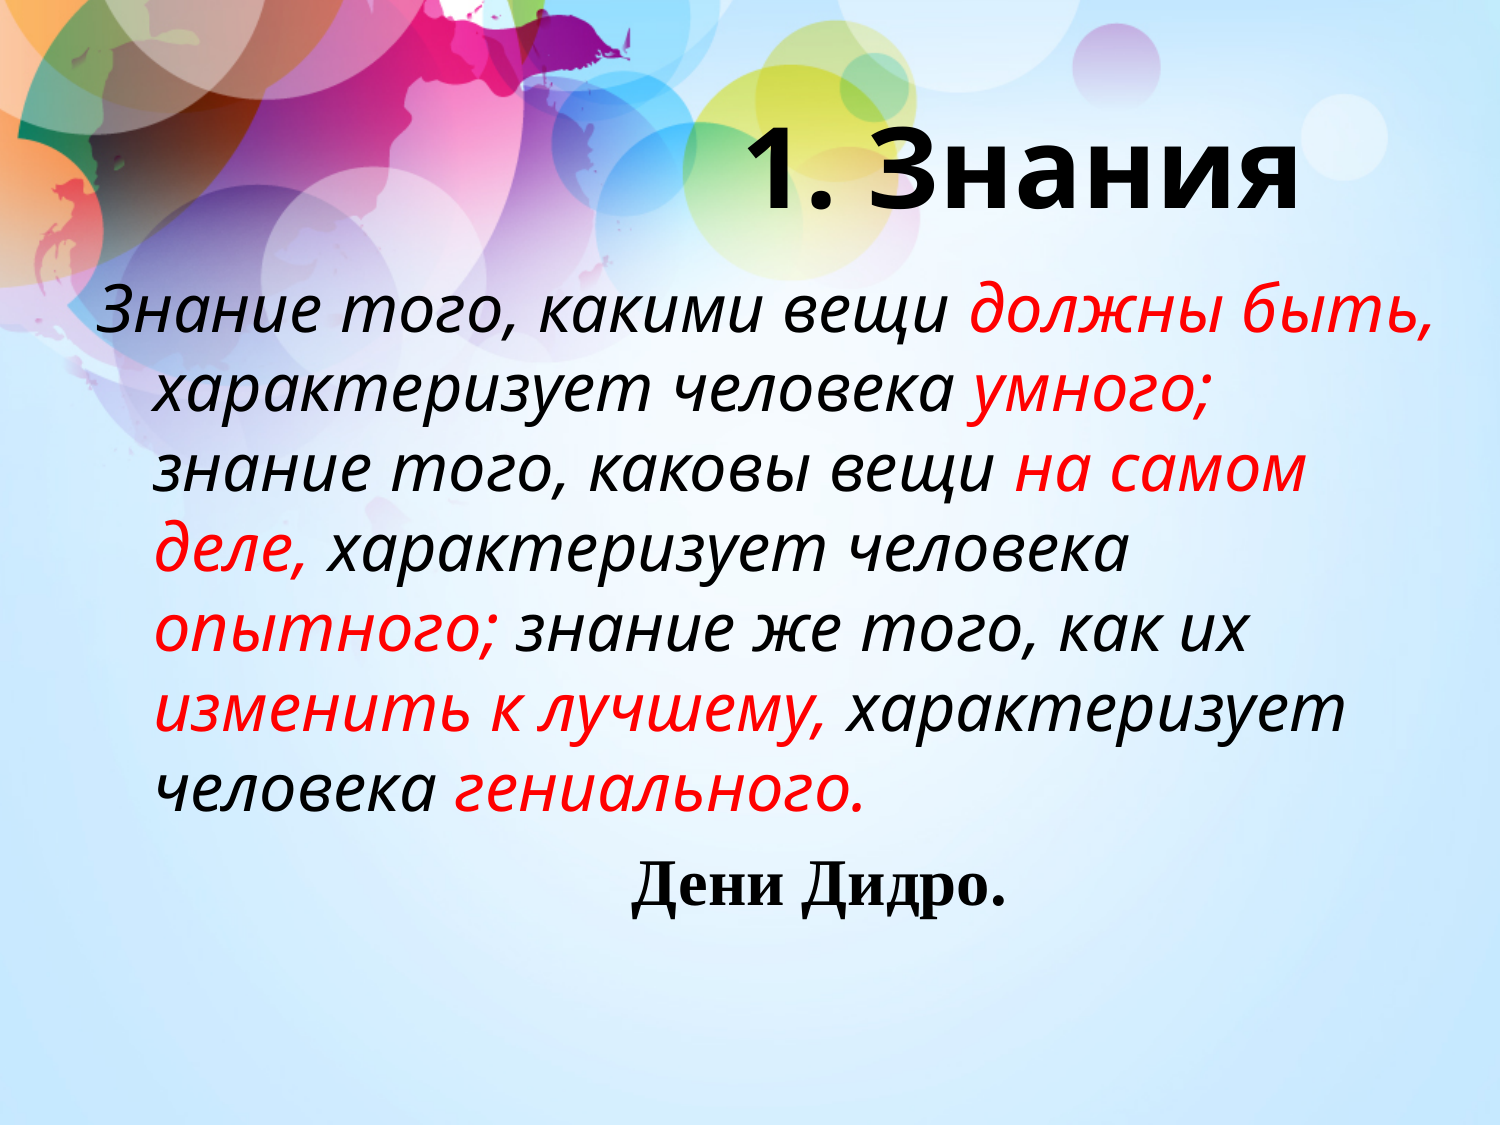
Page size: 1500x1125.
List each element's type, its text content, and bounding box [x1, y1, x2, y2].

picture [0, 0, 1500, 1125]
list Знание того, какими вещи должны быть, характеризует человека умного; знание того, каковы вещи на самом деле, характеризует человека опытного; знание же того, как их изменить к лучшему, характеризует человека гениального. Дени Дидро. [81, 257, 1454, 1088]
title 1. Знания [726, 105, 1423, 223]
